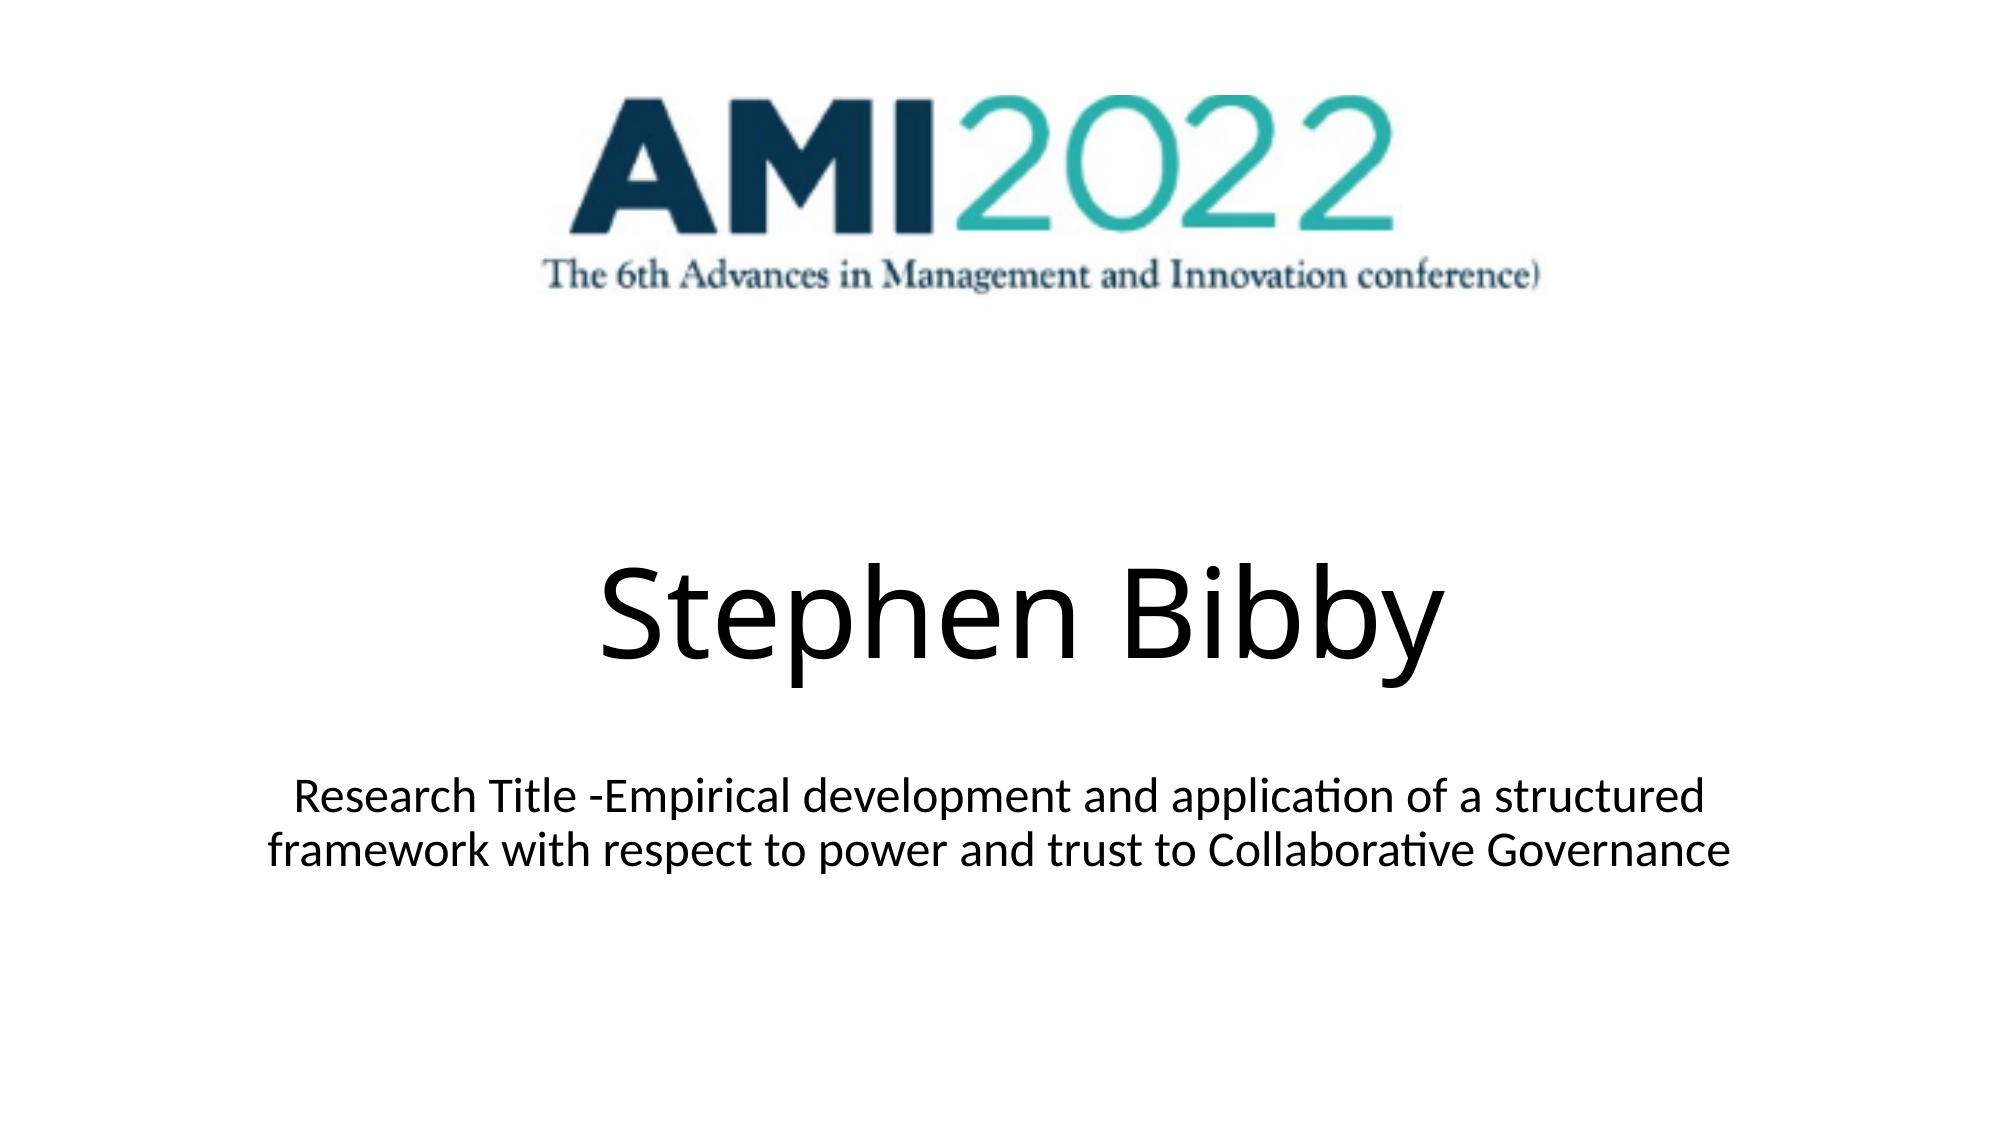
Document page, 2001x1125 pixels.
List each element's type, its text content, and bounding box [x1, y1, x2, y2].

picture [455, 95, 1608, 321]
title Stephen Bibby [271, 391, 1772, 783]
subtitle Research Title -Empirical development and application of a structured framework with respect to power and trust to Collaborative Governance [249, 762, 1750, 1034]
